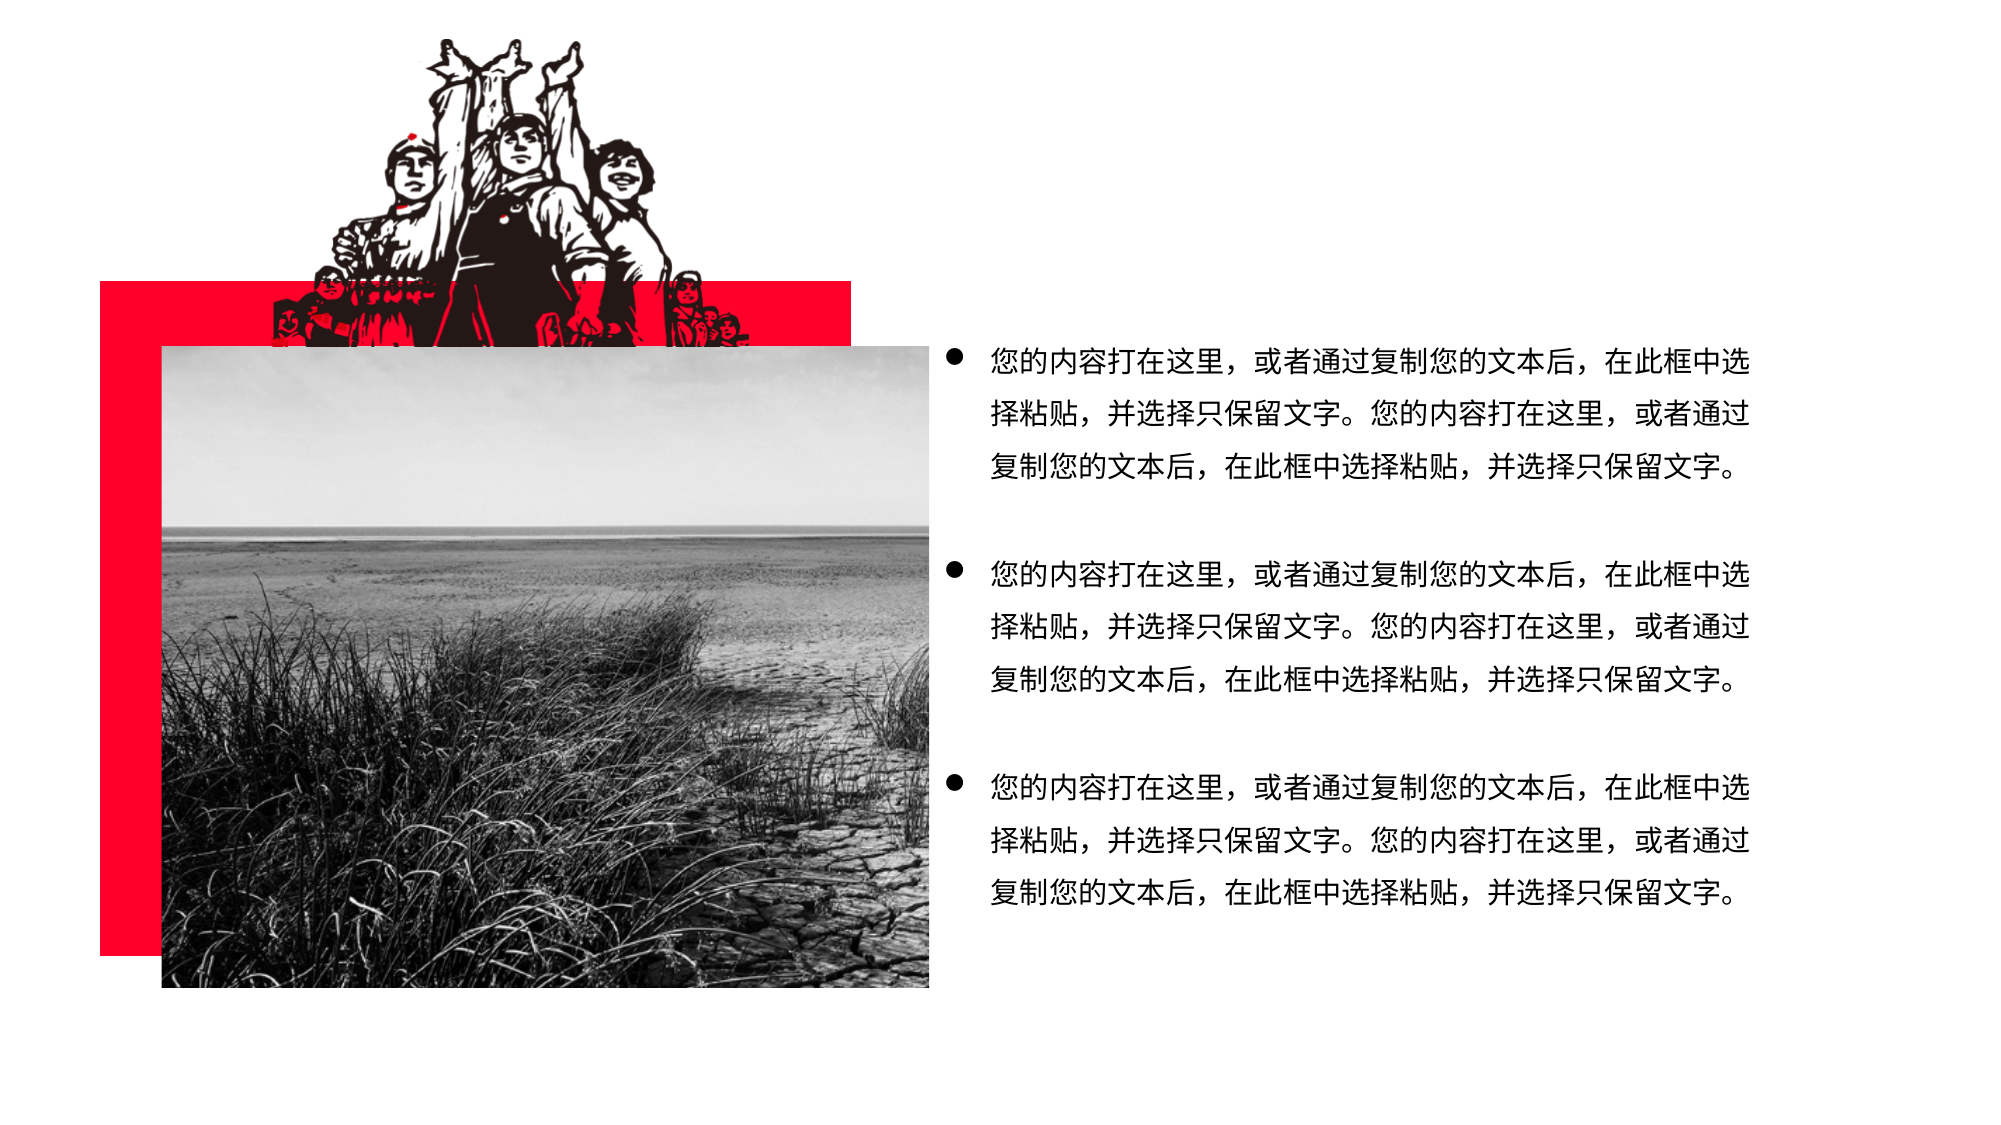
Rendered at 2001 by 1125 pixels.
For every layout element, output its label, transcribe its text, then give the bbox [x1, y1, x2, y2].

picture [100, 39, 930, 988]
text_box 您的内容打在这里，或者通过复制您的文本后，在此框中选择粘贴，并选择只保留文字。您的内容打在这里，或者通过复制您的文本后，在此框中选择粘贴，并选择只保留文字。 [930, 744, 1782, 917]
text_box 您的内容打在这里，或者通过复制您的文本后，在此框中选择粘贴，并选择只保留文字。您的内容打在这里，或者通过复制您的文本后，在此框中选择粘贴，并选择只保留文字。 [930, 531, 1782, 704]
text_box 您的内容打在这里，或者通过复制您的文本后，在此框中选择粘贴，并选择只保留文字。您的内容打在这里，或者通过复制您的文本后，在此框中选择粘贴，并选择只保留文字。 [929, 318, 1782, 491]
